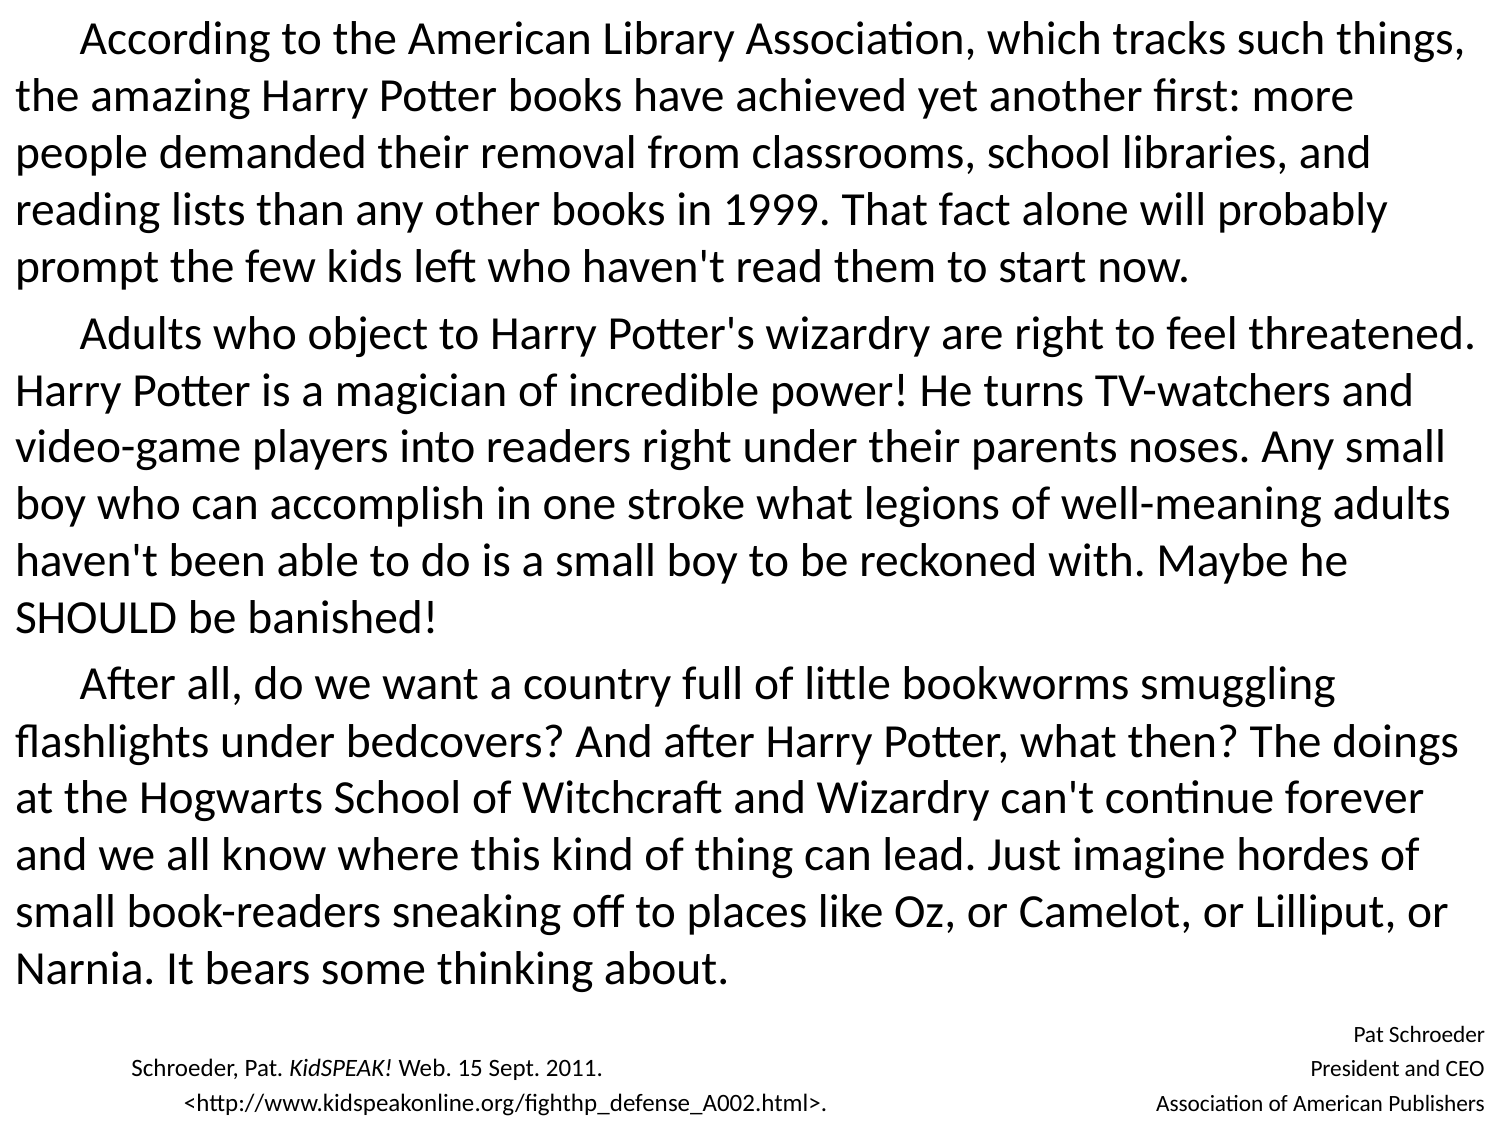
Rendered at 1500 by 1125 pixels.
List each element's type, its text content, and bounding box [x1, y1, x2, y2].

list According to the American Library Association, which tracks such things, the amazing Harry Potter books have achieved yet another first: more people demanded their removal from classrooms, school libraries, and reading lists than any other books in 1999. That fact alone will probably prompt the few kids left who haven't read them to start now. Adults who object to Harry Potter's wizardry are right to feel threatened. Harry Potter is a magician of incredible power! He turns TV-watchers and video-game players into readers right under their parents noses. Any small boy who can accomplish in one stroke what legions of well-meaning adults haven't been able to do is a small boy to be reckoned with. Maybe he SHOULD be banished! After all, do we want a country full of little bookworms smuggling flashlights under bedcovers? And after Harry Potter, what then? The doings at the Hogwarts School of Witchcraft and Wizardry can't continue forever and we all know where this kind of thing can lead. Just imagine hordes of small book-readers sneaking off to places like Oz, or Camelot, or Lilliput, or Narnia. It bears some thinking about. Pat Schroeder Schroeder, Pat. KidSPEAK! Web. 15 Sept. 2011. President and CEO <http://www.kidspeakonline.org/fighthp_defense_A002.html>. Association of American Publishers [0, 0, 1500, 1125]
